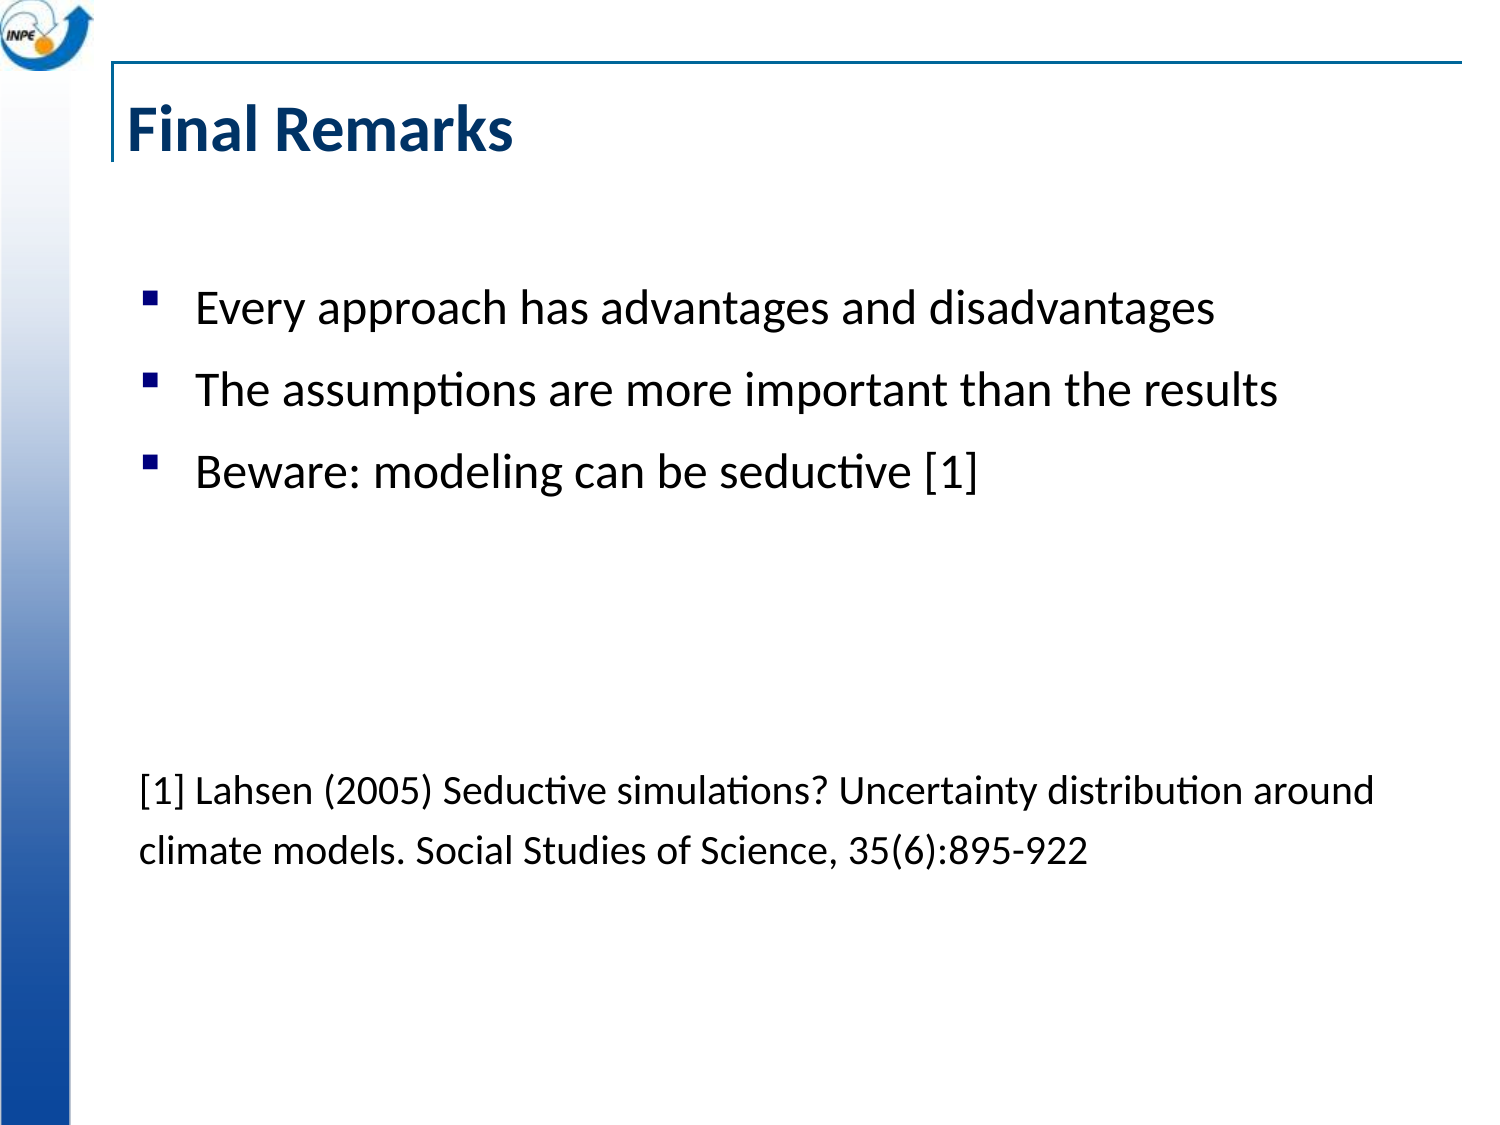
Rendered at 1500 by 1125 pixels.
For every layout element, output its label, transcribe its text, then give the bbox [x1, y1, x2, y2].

list Every approach has advantages and disadvantages The assumptions are more important than the results Beware: modeling can be seductive [1] [1] Lahsen (2005) Seductive simulations? Uncertainty distribution around climate models. Social Studies of Science, 35(6):895-922 [123, 255, 1475, 832]
title Final Remarks [112, 62, 1450, 188]
picture [0, 0, 94, 1125]
